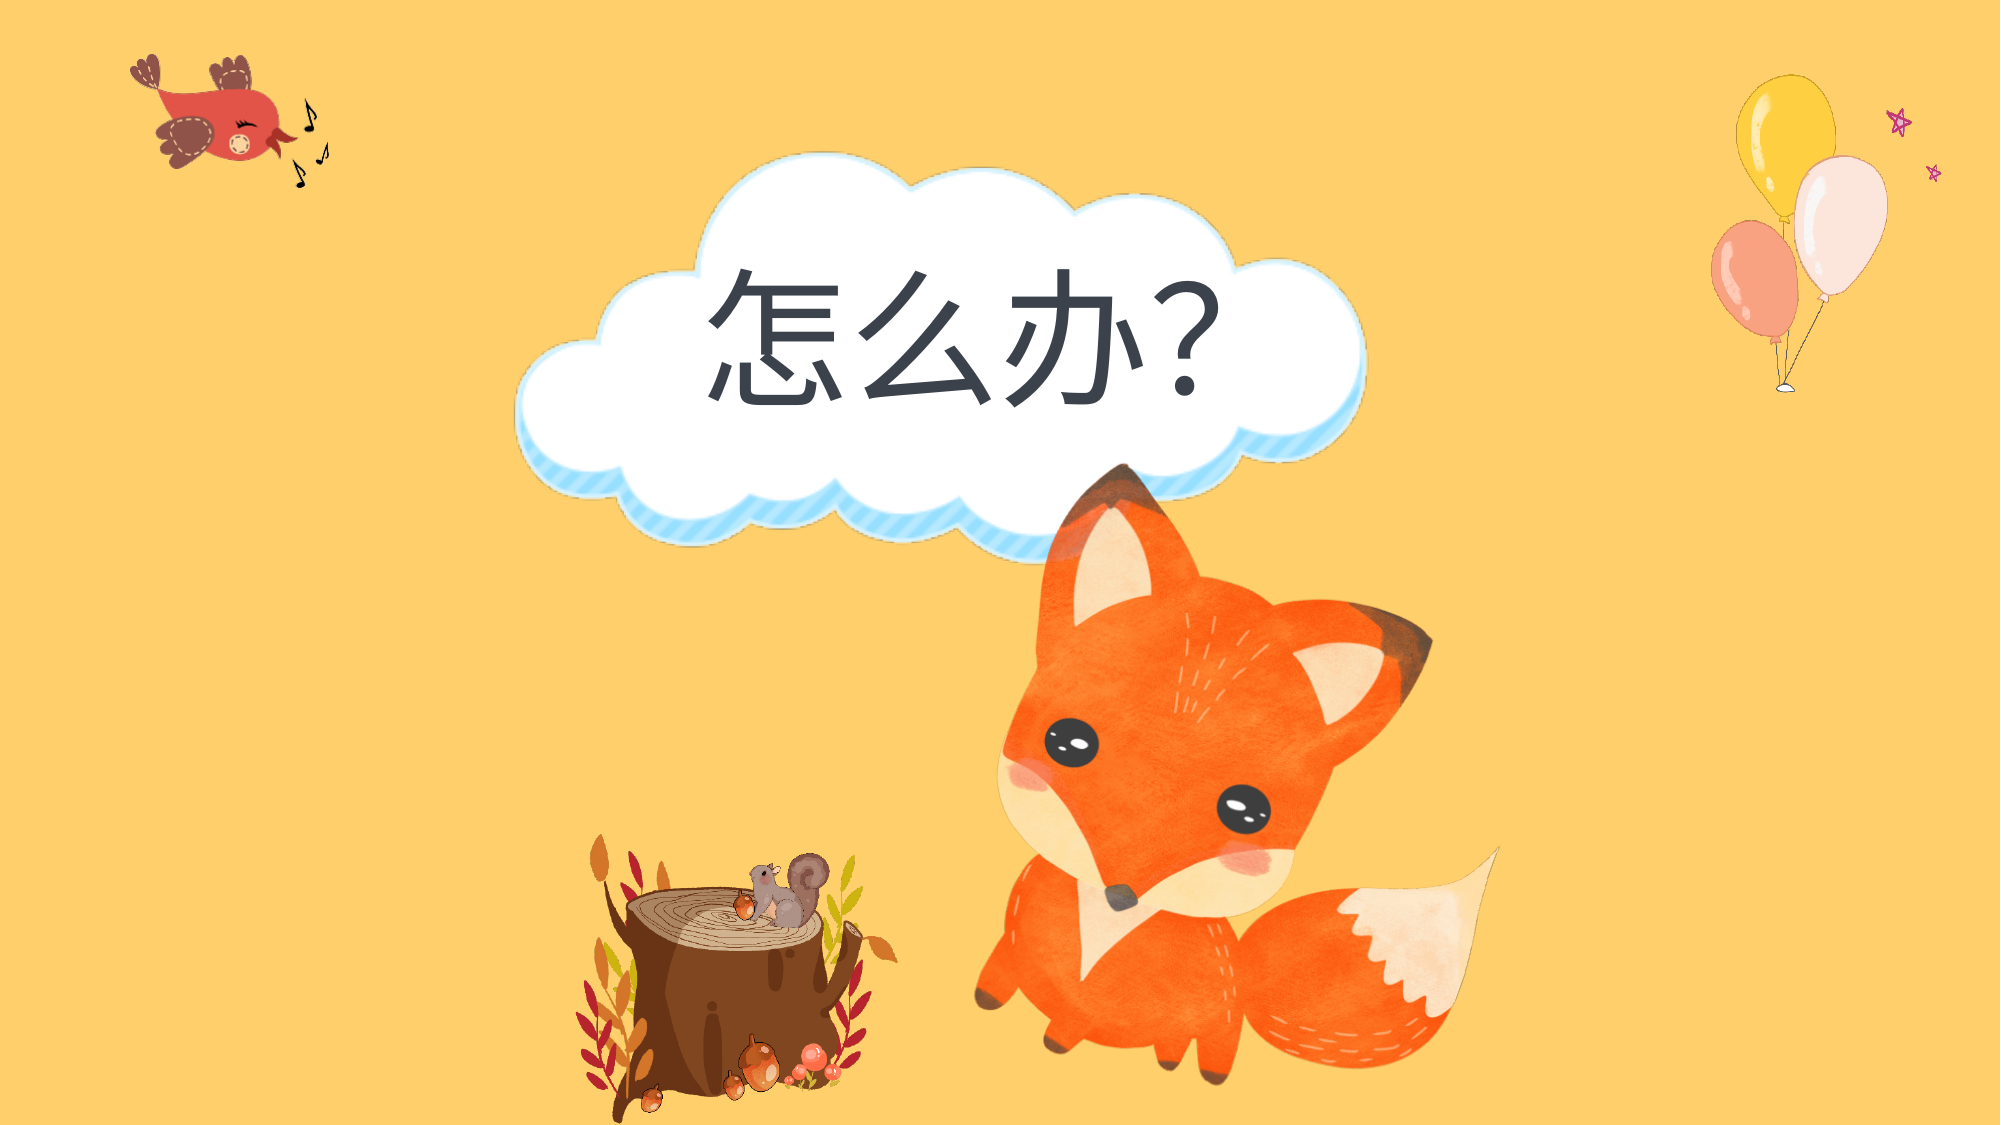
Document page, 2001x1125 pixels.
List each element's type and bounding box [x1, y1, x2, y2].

picture [130, 54, 329, 188]
picture [453, 117, 1774, 1125]
picture [1511, 22, 2000, 437]
